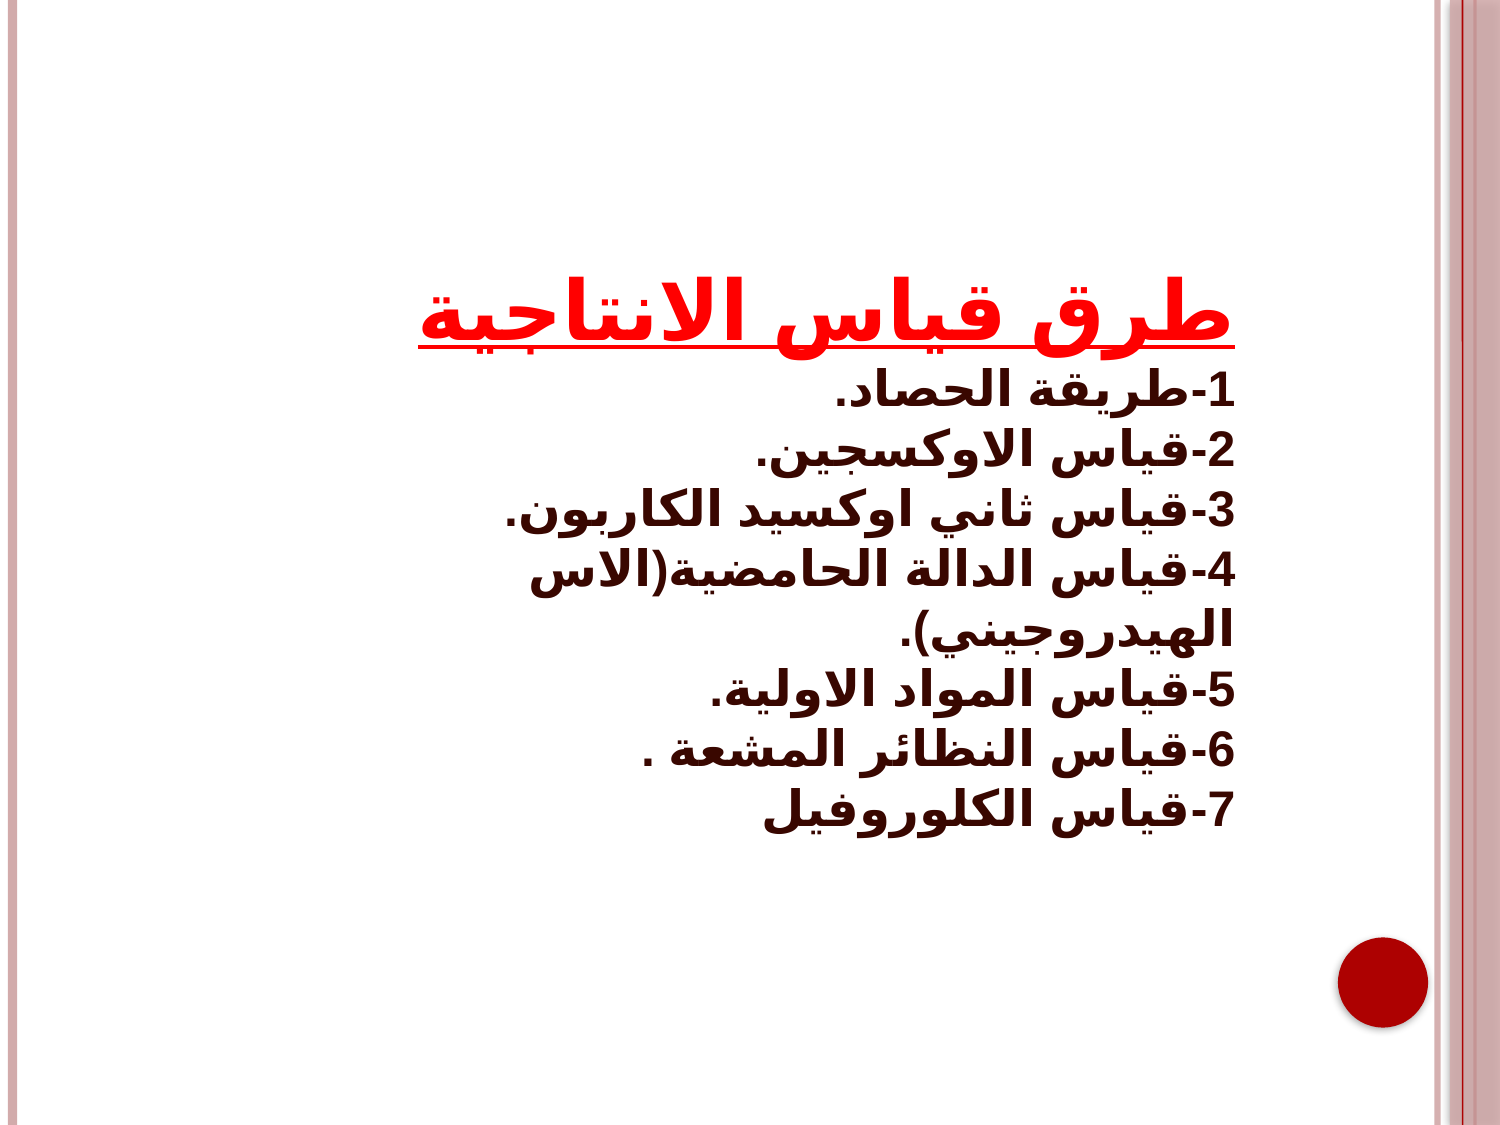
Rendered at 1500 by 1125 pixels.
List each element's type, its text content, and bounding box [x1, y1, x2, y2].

text_box طرق قياس الانتاجية 1-طريقة الحصاد. 2-قياس الاوكسجين. 3-قياس ثاني اوكسيد الكاربون. 4-قياس الدالة الحامضية(الاس الهيدروجيني). 5-قياس المواد الاولية. 6-قياس النظائر المشعة . 7-قياس الكلوروفيل [375, 249, 1250, 890]
